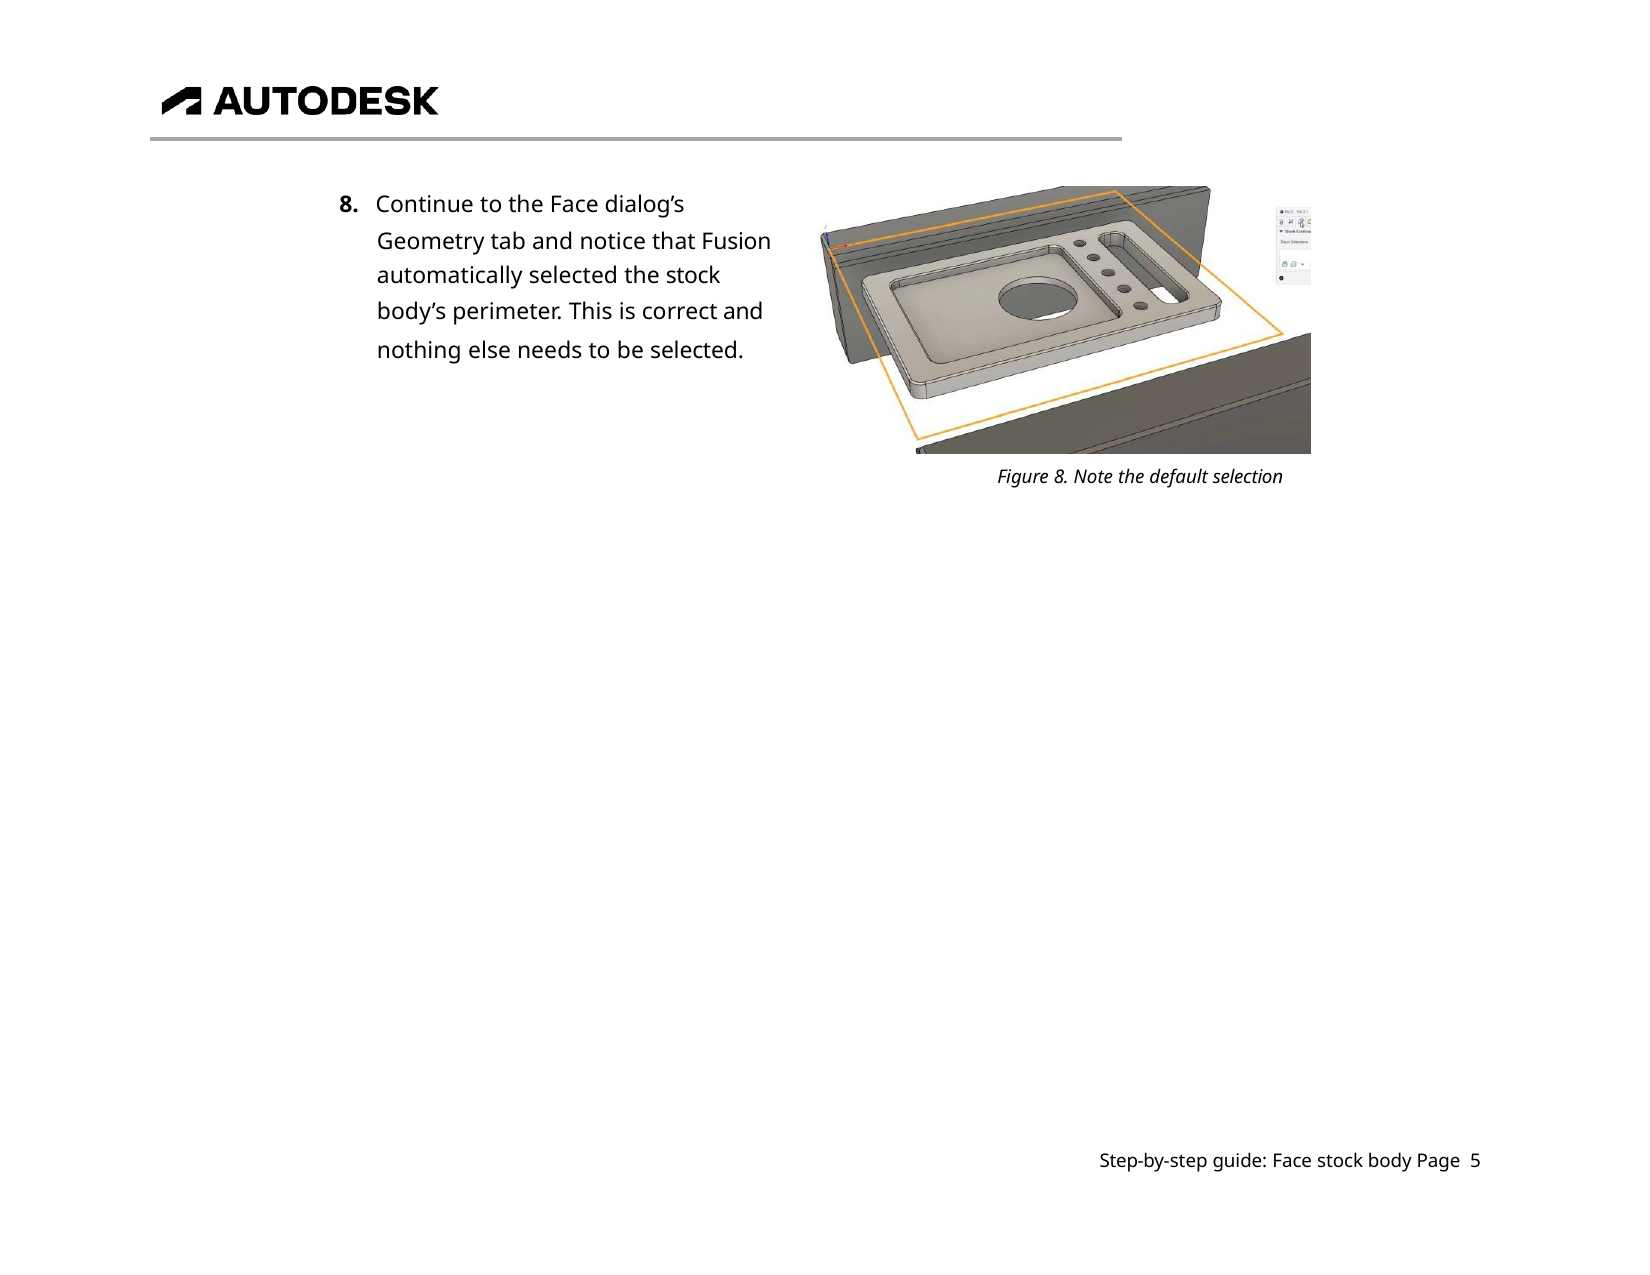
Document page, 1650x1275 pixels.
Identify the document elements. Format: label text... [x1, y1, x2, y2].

picture [161, 86, 439, 115]
table_header 8. Continue to the Face dialog’s Geometry tab and notice that Fusion automatically selected the stock body’s perimeter. This is correct and nothing else needs to be selected. [334, 187, 795, 499]
slide_number Step-by-step guide: Face stock body Page 10 [1097, 1145, 1509, 1275]
picture [817, 186, 1311, 454]
table_header Figure 8. Note the default selection [795, 187, 1316, 499]
